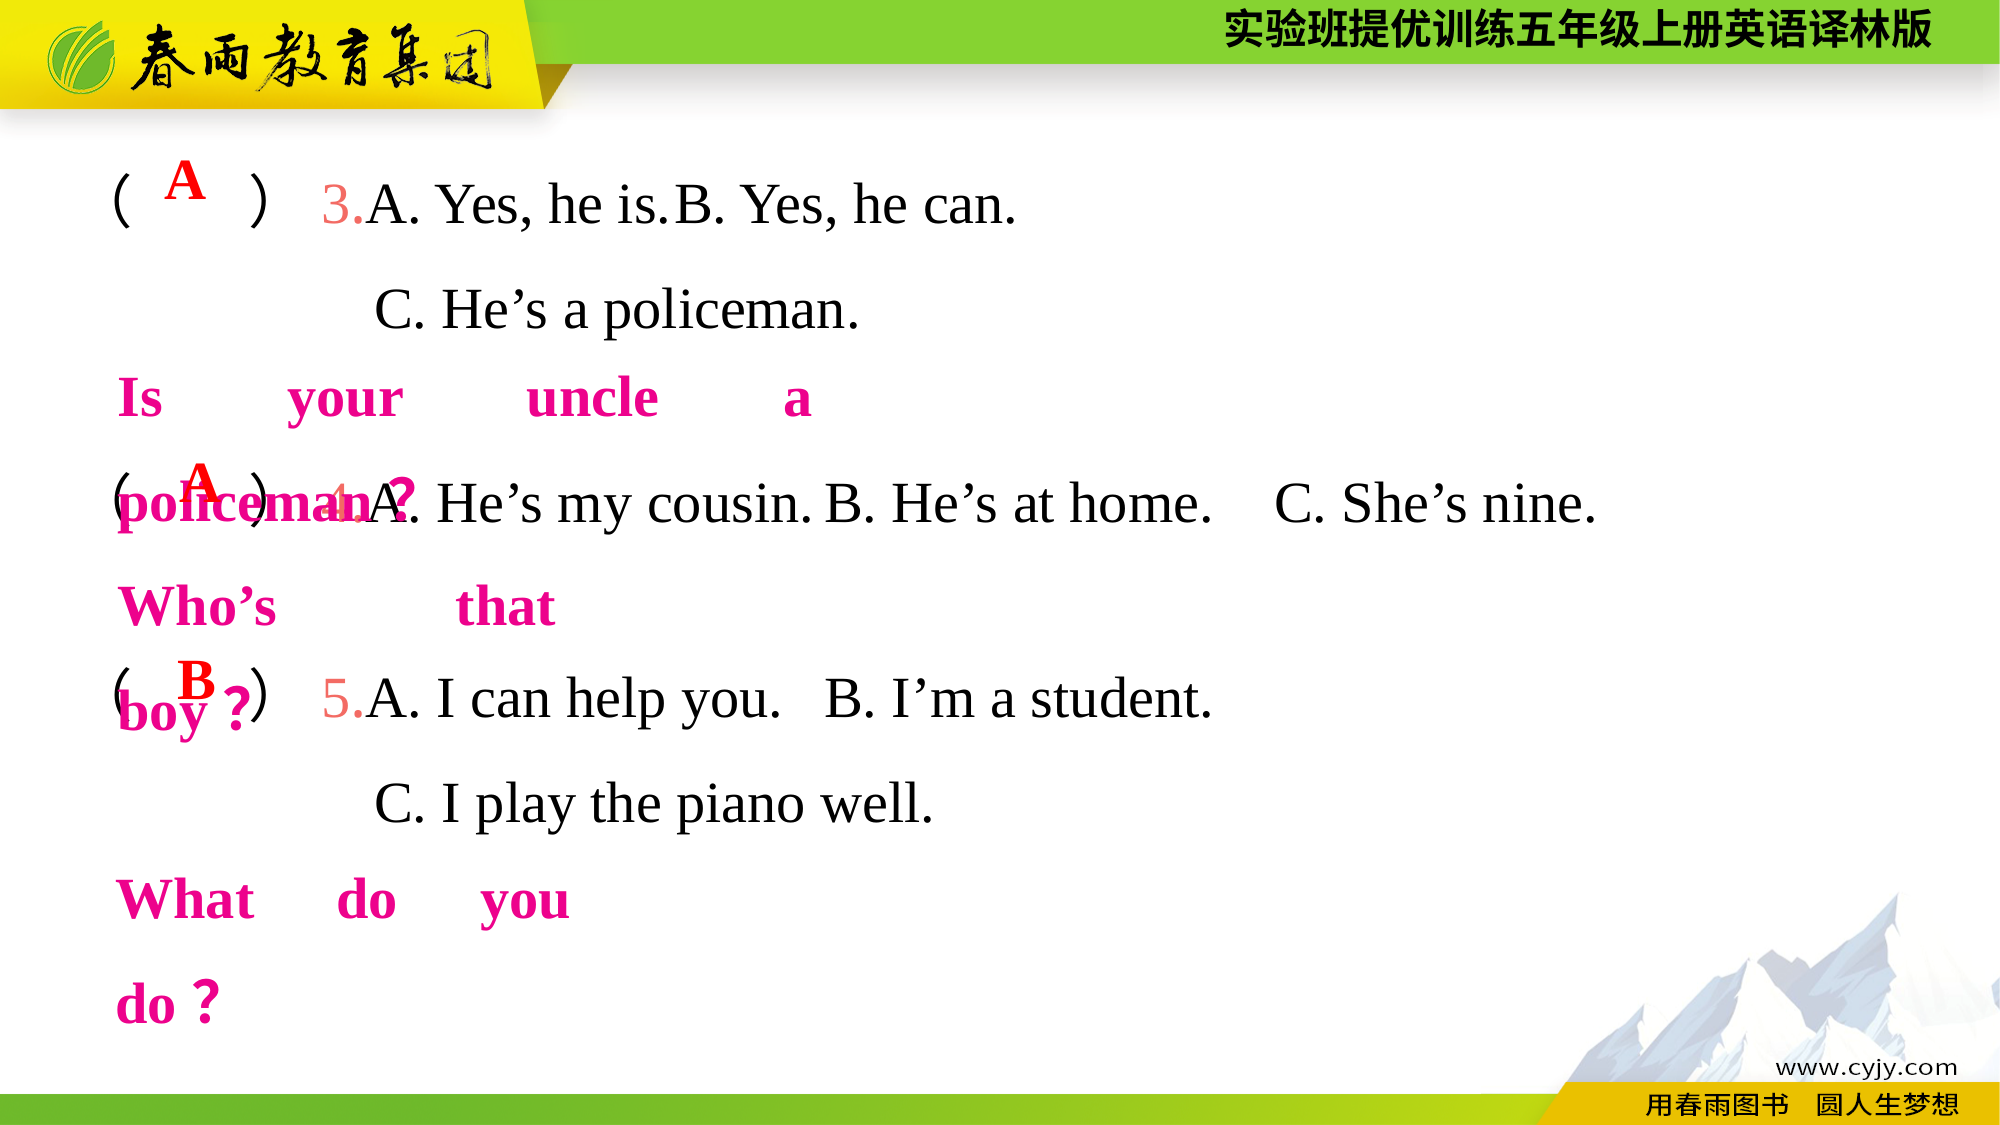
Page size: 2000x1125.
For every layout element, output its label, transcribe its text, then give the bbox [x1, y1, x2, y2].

text_box A [164, 437, 237, 522]
picture [0, 0, 2000, 1125]
text_box What do you do？ [100, 817, 587, 938]
text_box A [149, 134, 222, 219]
text_box Who’s that boy？ [102, 524, 572, 645]
text_box B [162, 633, 231, 719]
text_box Is your uncle a policeman？ [102, 315, 828, 436]
list （ ）3.A. Yes, he is. B. Yes, he can. C. He’s a policeman. （ ）4.A. He’s my cousin. B. He’s at home. C. She’s nine. （ ）5.A. I can help you. B. I’m a student. C. I play the piano well. [59, 122, 1944, 850]
